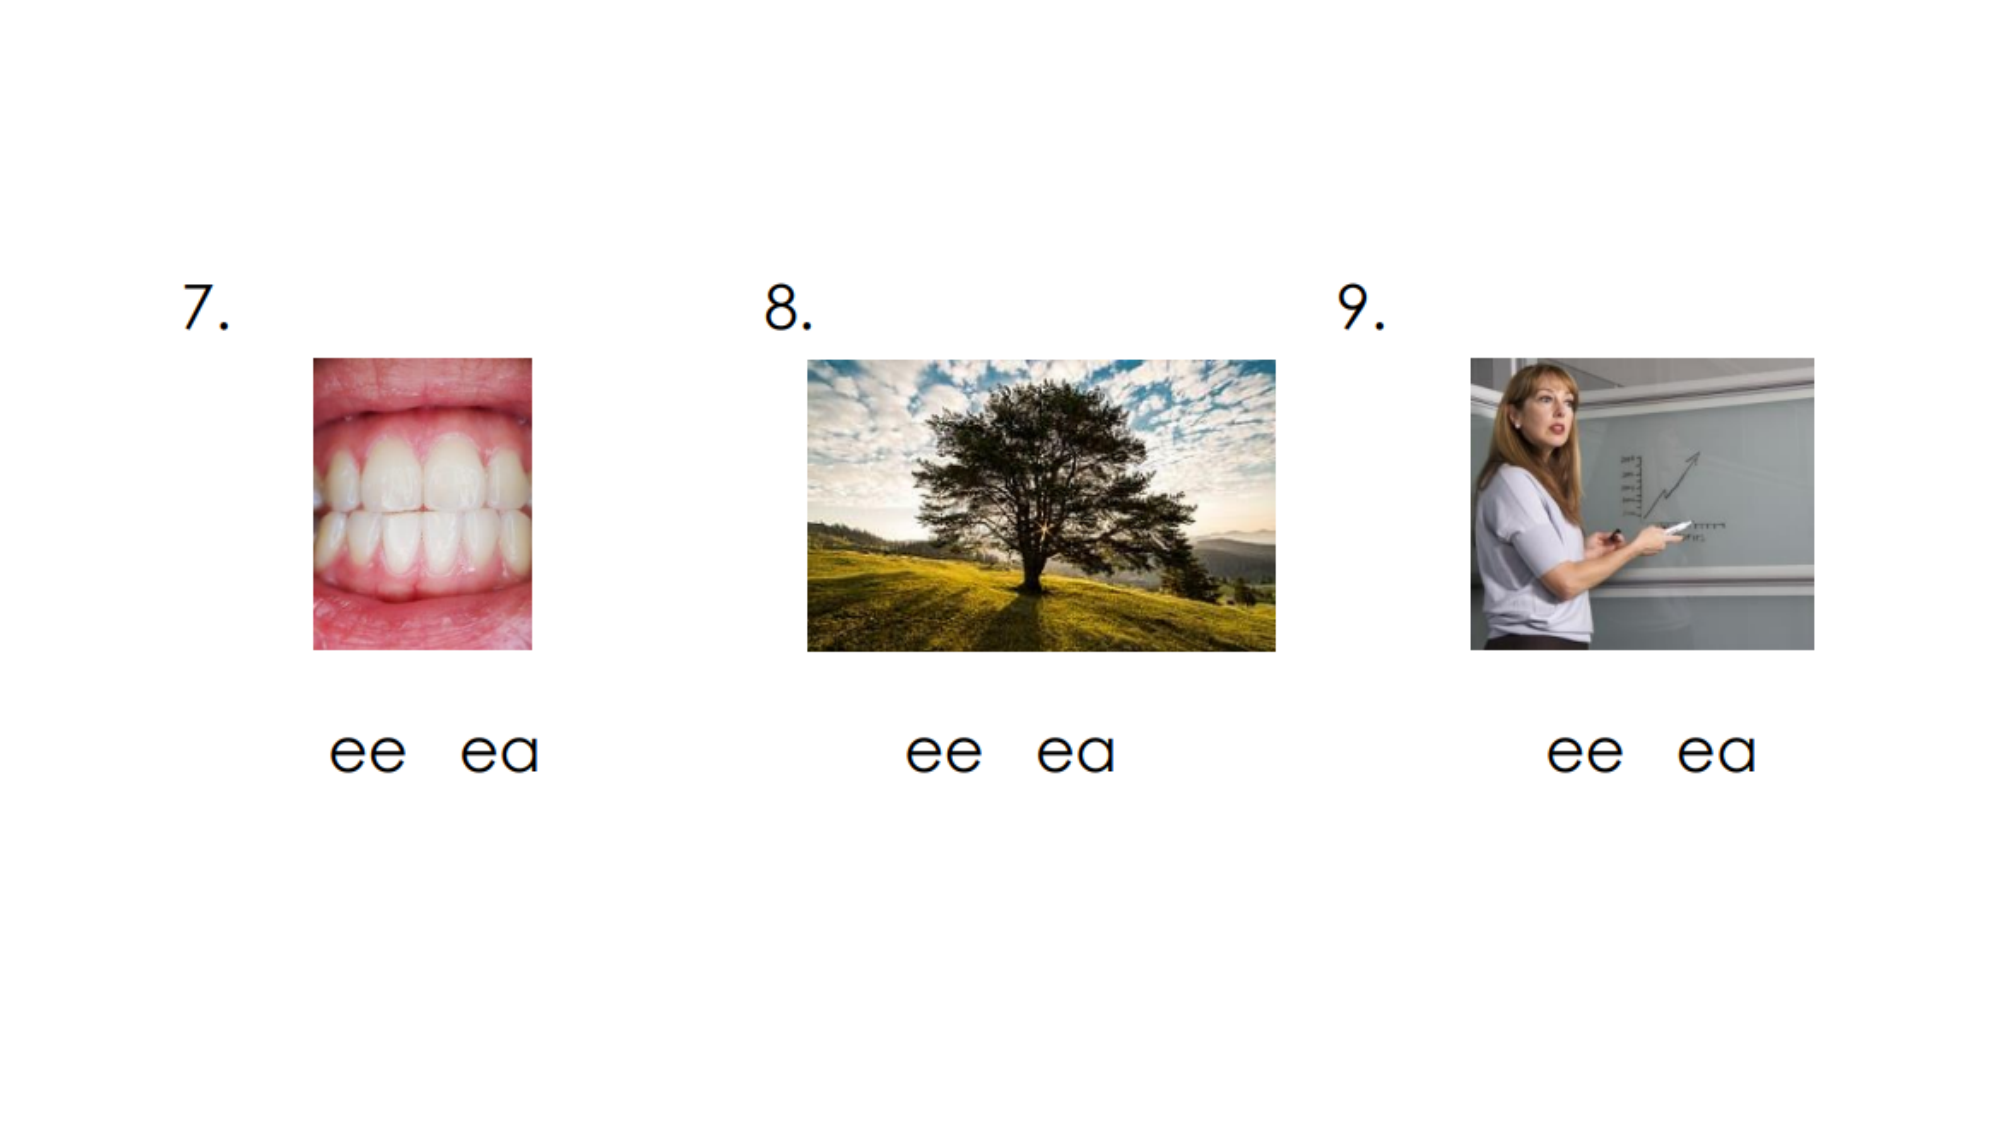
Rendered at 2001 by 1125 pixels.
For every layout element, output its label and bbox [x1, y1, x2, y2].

picture [105, 249, 1895, 876]
